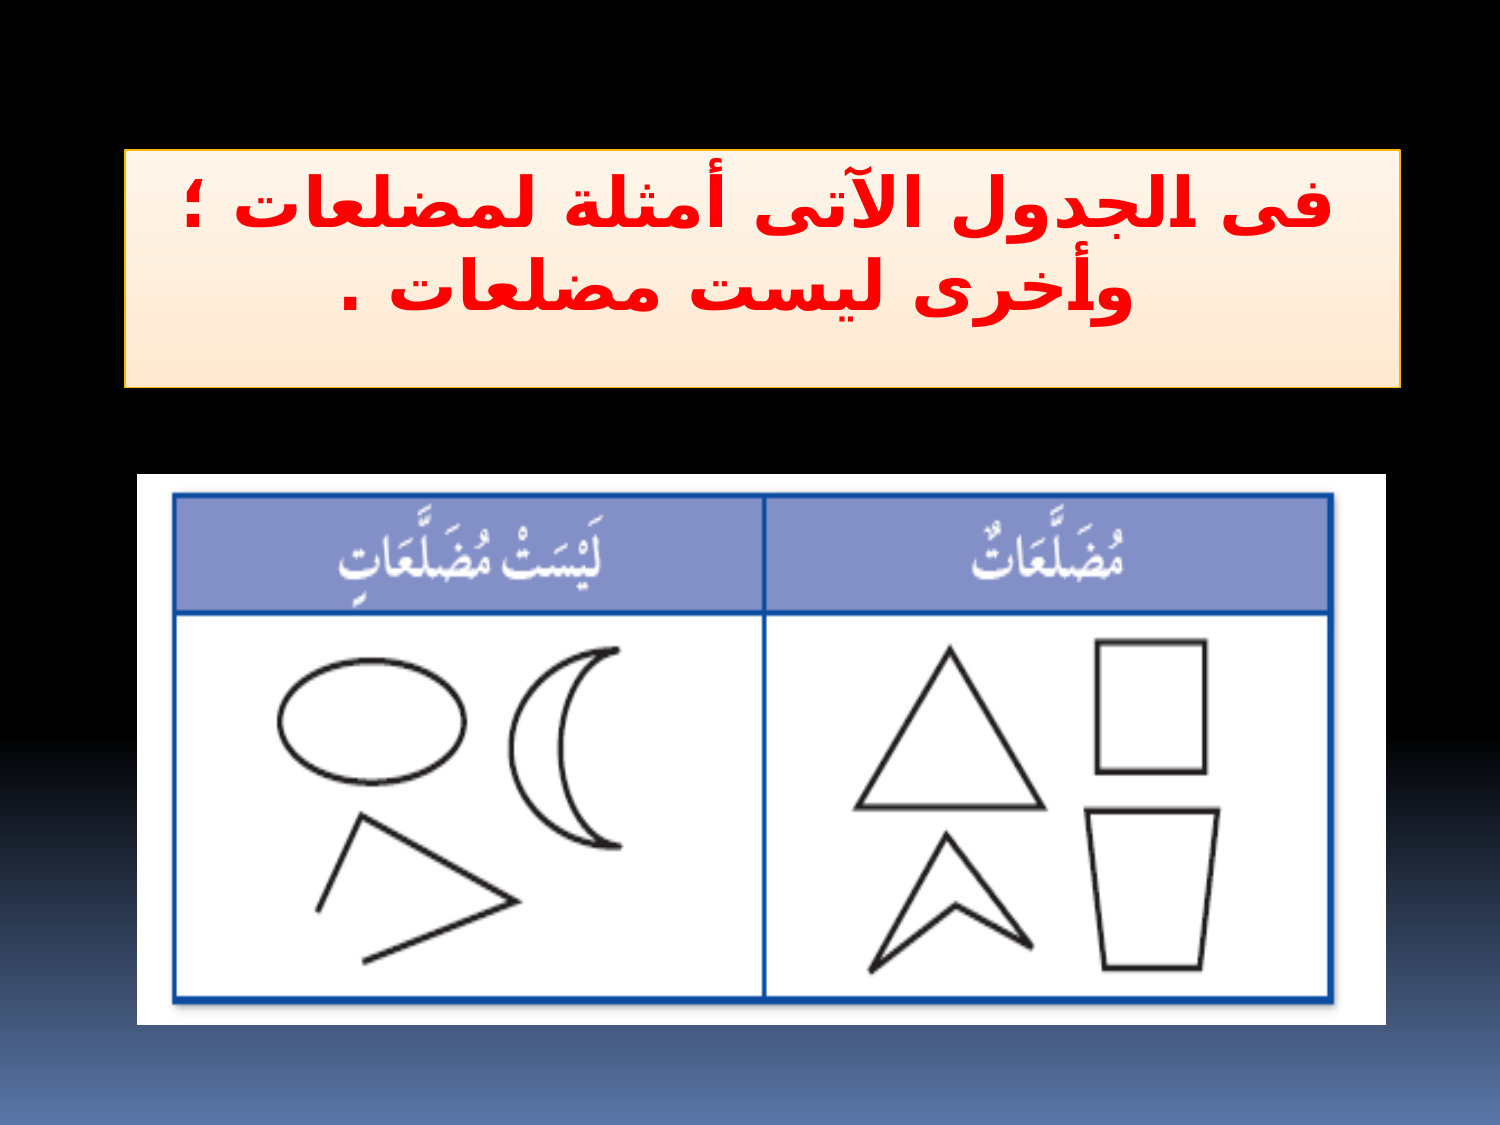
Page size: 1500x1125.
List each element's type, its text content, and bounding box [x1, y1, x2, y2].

text_box فى الجدول الآتى أمثلة لمضلعات ؛ وأخرى ليست مضلعات . [124, 149, 1401, 388]
picture [137, 474, 1387, 1026]
